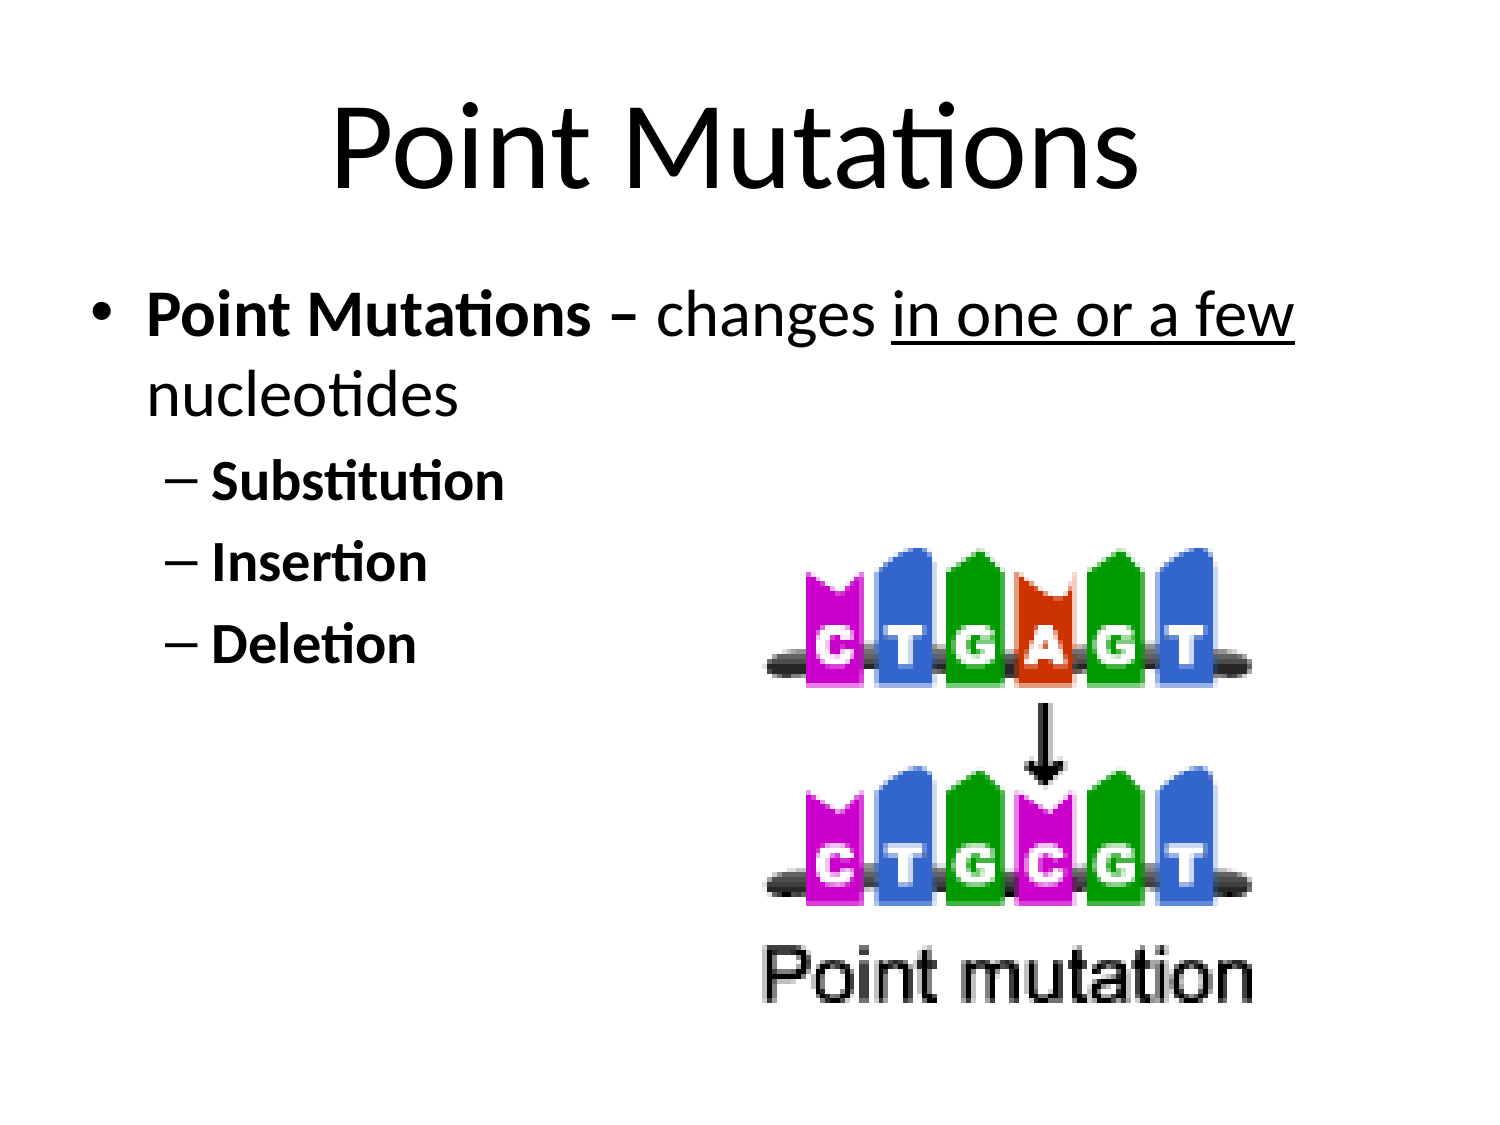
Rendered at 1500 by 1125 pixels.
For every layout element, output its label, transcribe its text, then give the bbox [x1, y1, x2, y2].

list Point Mutations – changes in one or a few nucleotides Substitution Insertion Deletion [75, 262, 1425, 789]
title Point Mutations [75, 45, 1425, 233]
picture [758, 548, 1258, 1028]
